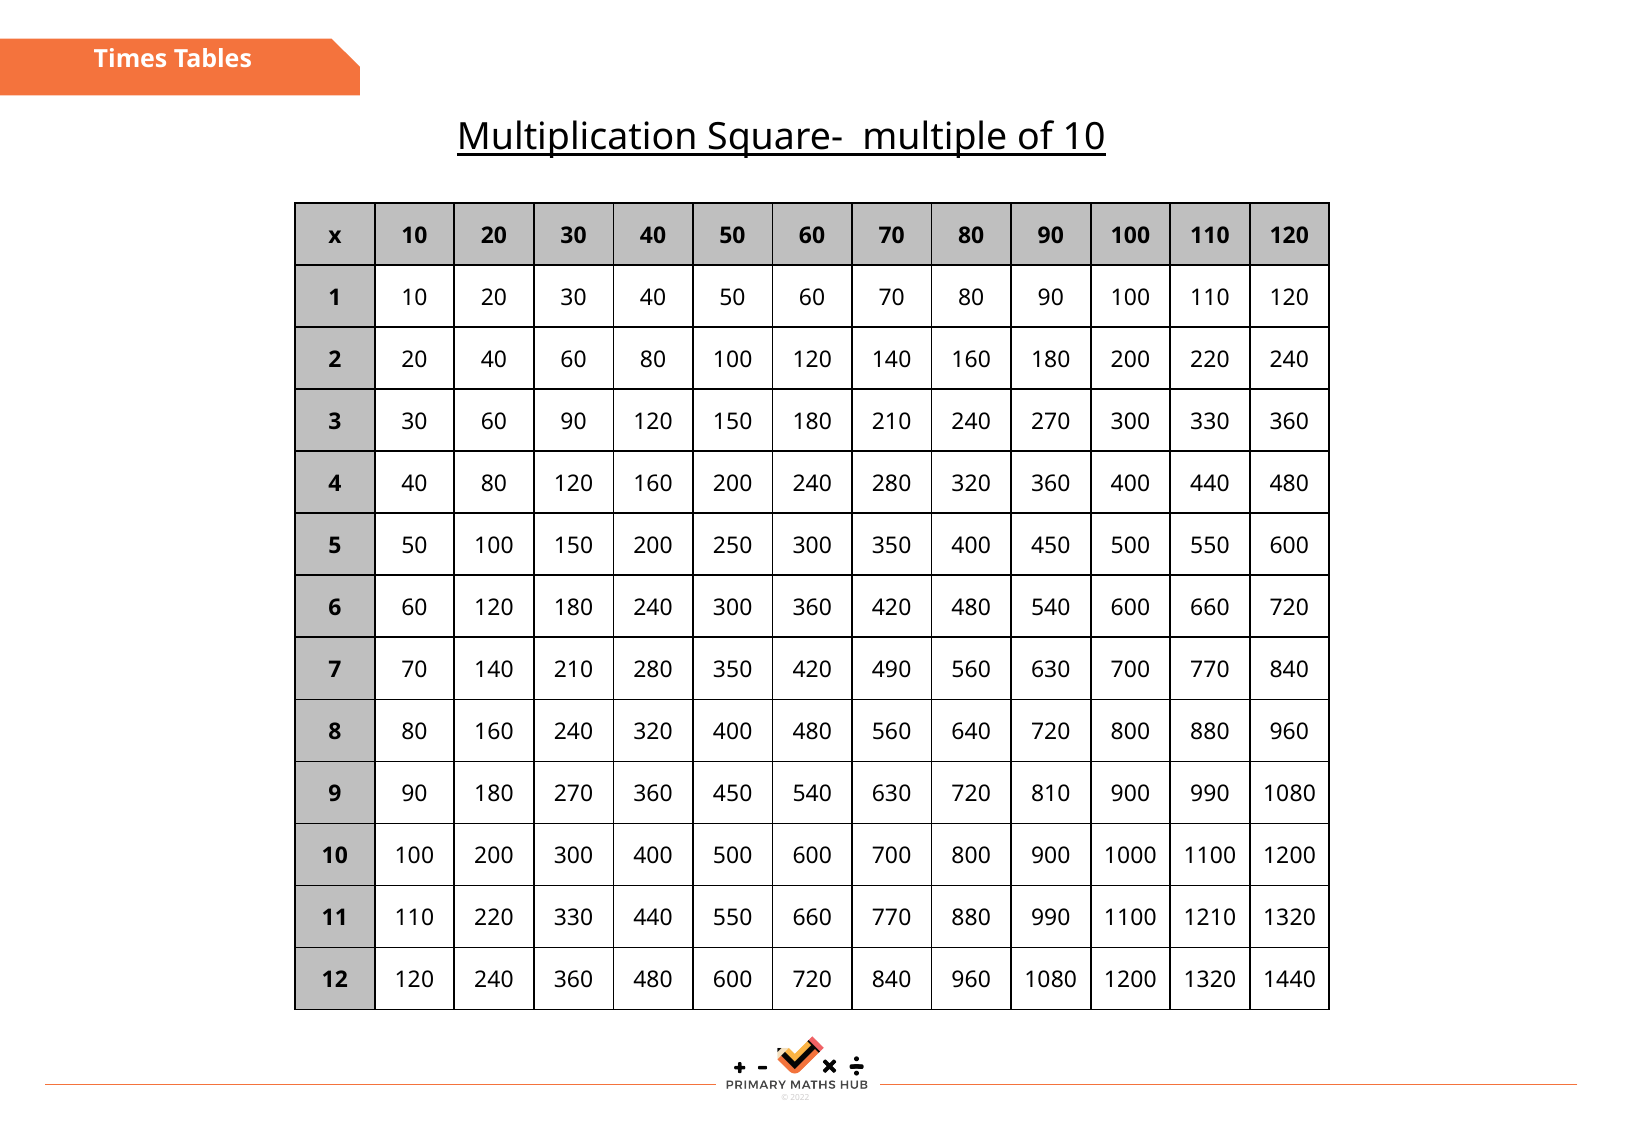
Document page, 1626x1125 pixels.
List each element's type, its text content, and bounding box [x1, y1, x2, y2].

table_cell 240 [1251, 328, 1328, 388]
table_cell 600 [1251, 514, 1328, 574]
table_cell 720 [773, 948, 851, 1009]
table_cell 30 [376, 390, 453, 450]
table_cell 880 [1171, 700, 1249, 761]
table_cell 480 [932, 576, 1010, 636]
table_cell 450 [1012, 514, 1090, 574]
table_cell 1320 [1171, 948, 1249, 1009]
table_cell 120 [455, 576, 533, 636]
table_cell 800 [1092, 700, 1169, 761]
table_cell 660 [773, 886, 851, 947]
table_cell 220 [1171, 328, 1249, 388]
table_cell 10 [296, 824, 374, 885]
table_cell 7 [296, 638, 374, 699]
table_cell 720 [932, 762, 1010, 823]
table_cell 360 [773, 576, 851, 636]
table_header 10 [376, 204, 453, 264]
table_cell 540 [1012, 576, 1090, 636]
table_cell 420 [773, 638, 851, 699]
table_header 120 [1251, 204, 1328, 264]
table_cell 360 [614, 762, 692, 823]
table_cell 1200 [1092, 948, 1169, 1009]
table_cell 330 [535, 886, 613, 947]
table_header 110 [1171, 204, 1249, 264]
table_cell 480 [773, 700, 851, 761]
table_cell 450 [694, 762, 772, 823]
text_box Multiplication Square- multiple of 10 [442, 105, 1122, 165]
table_cell 70 [376, 638, 453, 699]
table_cell 4 [296, 452, 374, 512]
table_cell 900 [1012, 824, 1090, 885]
table_cell 220 [455, 886, 533, 947]
table_cell 80 [932, 266, 1010, 326]
table_cell 770 [1171, 638, 1249, 699]
table_cell 480 [1251, 452, 1328, 512]
table_cell 630 [1012, 638, 1090, 699]
table_cell 600 [1092, 576, 1169, 636]
table_cell 400 [694, 700, 772, 761]
table_cell 160 [614, 452, 692, 512]
table_cell 960 [1251, 700, 1328, 761]
table_cell 8 [296, 700, 374, 761]
table_cell 700 [853, 824, 931, 885]
table_header 50 [694, 204, 772, 264]
table_cell 1000 [1092, 824, 1169, 885]
table_cell 120 [614, 390, 692, 450]
table_cell 160 [455, 700, 533, 761]
table_header x [296, 204, 374, 264]
table_cell 560 [932, 638, 1010, 699]
table_cell 180 [535, 576, 613, 636]
table_cell 60 [535, 328, 613, 388]
table_cell 200 [614, 514, 692, 574]
table_cell 120 [535, 452, 613, 512]
table_cell 320 [614, 700, 692, 761]
table_cell 800 [932, 824, 1010, 885]
table_cell 840 [1251, 638, 1328, 699]
table_cell 660 [1171, 576, 1249, 636]
table_cell 600 [773, 824, 851, 885]
table_cell 280 [853, 452, 931, 512]
table_cell 1100 [1171, 824, 1249, 885]
table_cell 200 [694, 452, 772, 512]
table_cell 700 [1092, 638, 1169, 699]
table_cell 200 [455, 824, 533, 885]
table_cell 270 [535, 762, 613, 823]
table_cell 90 [535, 390, 613, 450]
table_cell 990 [1171, 762, 1249, 823]
table_cell 180 [773, 390, 851, 450]
table_cell 50 [376, 514, 453, 574]
table_cell 210 [535, 638, 613, 699]
table_cell 1200 [1251, 824, 1328, 885]
table_cell 550 [1171, 514, 1249, 574]
table_cell 320 [932, 452, 1010, 512]
table_cell 50 [694, 266, 772, 326]
table_cell 840 [853, 948, 931, 1009]
table_cell 300 [694, 576, 772, 636]
table_header 20 [455, 204, 533, 264]
table_cell 2 [296, 328, 374, 388]
table_cell 300 [1092, 390, 1169, 450]
table_cell 40 [455, 328, 533, 388]
table_cell 300 [535, 824, 613, 885]
table_cell 70 [853, 266, 931, 326]
table_cell 720 [1012, 700, 1090, 761]
table_header 70 [853, 204, 931, 264]
table_cell 1 [296, 266, 374, 326]
table_cell 20 [455, 266, 533, 326]
table_cell 810 [1012, 762, 1090, 823]
table_cell 40 [614, 266, 692, 326]
table_cell 110 [1171, 266, 1249, 326]
table_header 40 [614, 204, 692, 264]
table_cell 240 [535, 700, 613, 761]
table_cell 440 [614, 886, 692, 947]
table_cell 100 [455, 514, 533, 574]
table_cell 90 [376, 762, 453, 823]
table_header 60 [773, 204, 851, 264]
table_cell 20 [376, 328, 453, 388]
table_cell 240 [455, 948, 533, 1009]
table_header 90 [1012, 204, 1090, 264]
table_cell 60 [376, 576, 453, 636]
table_cell 500 [694, 824, 772, 885]
table_cell 280 [614, 638, 692, 699]
table_cell 100 [376, 824, 453, 885]
table_cell 120 [376, 948, 453, 1009]
table_cell 360 [1251, 390, 1328, 450]
table_cell 200 [1092, 328, 1169, 388]
table_cell 30 [535, 266, 613, 326]
table_cell 5 [296, 514, 374, 574]
table_cell 1100 [1092, 886, 1169, 947]
table_cell 560 [853, 700, 931, 761]
table_cell 350 [694, 638, 772, 699]
table_cell 90 [1012, 266, 1090, 326]
table_cell 360 [535, 948, 613, 1009]
table_cell 900 [1092, 762, 1169, 823]
table_cell 1320 [1251, 886, 1328, 947]
table_cell 100 [1092, 266, 1169, 326]
table_cell 180 [455, 762, 533, 823]
table_cell 3 [296, 390, 374, 450]
table_cell 990 [1012, 886, 1090, 947]
table_cell 350 [853, 514, 931, 574]
table_cell 9 [296, 762, 374, 823]
table_cell 6 [296, 576, 374, 636]
table_cell 60 [455, 390, 533, 450]
table_cell 400 [932, 514, 1010, 574]
table_cell 140 [455, 638, 533, 699]
table_cell 250 [694, 514, 772, 574]
table_cell 180 [1012, 328, 1090, 388]
table_cell 400 [1092, 452, 1169, 512]
table_cell 140 [853, 328, 931, 388]
table_cell 80 [376, 700, 453, 761]
table_cell 210 [853, 390, 931, 450]
table_cell 960 [932, 948, 1010, 1009]
table_cell 150 [535, 514, 613, 574]
table_cell 240 [773, 452, 851, 512]
text_box © 2022 [720, 1084, 870, 1110]
table_cell 440 [1171, 452, 1249, 512]
table_cell 110 [376, 886, 453, 947]
table_cell 11 [296, 886, 374, 947]
table_cell 720 [1251, 576, 1328, 636]
table_cell 480 [614, 948, 692, 1009]
table_cell 300 [773, 514, 851, 574]
picture [722, 1034, 872, 1094]
table_cell 160 [932, 328, 1010, 388]
table_cell 120 [1251, 266, 1328, 326]
table_cell 100 [694, 328, 772, 388]
table_header 100 [1092, 204, 1169, 264]
table_cell 1440 [1251, 948, 1328, 1009]
table_cell 80 [614, 328, 692, 388]
table_cell 240 [614, 576, 692, 636]
table_cell 120 [773, 328, 851, 388]
table_cell 490 [853, 638, 931, 699]
table_cell 240 [932, 390, 1010, 450]
table_cell 330 [1171, 390, 1249, 450]
table_cell 360 [1012, 452, 1090, 512]
table_cell 12 [296, 948, 374, 1009]
table_cell 640 [932, 700, 1010, 761]
table_cell 550 [694, 886, 772, 947]
text_box Times Tables [0, 37, 361, 97]
table_cell 770 [853, 886, 931, 947]
table_cell 60 [773, 266, 851, 326]
table_cell 1210 [1171, 886, 1249, 947]
table_cell 40 [376, 452, 453, 512]
table_cell 880 [932, 886, 1010, 947]
table_cell 630 [853, 762, 931, 823]
table_cell 600 [694, 948, 772, 1009]
table_cell 400 [614, 824, 692, 885]
table_cell 270 [1012, 390, 1090, 450]
table_cell 1080 [1012, 948, 1090, 1009]
table_cell 150 [694, 390, 772, 450]
table_cell 420 [853, 576, 931, 636]
table_cell 80 [455, 452, 533, 512]
table_cell 500 [1092, 514, 1169, 574]
table_header 80 [932, 204, 1010, 264]
table_cell 540 [773, 762, 851, 823]
table_cell 1080 [1251, 762, 1328, 823]
table_cell 10 [376, 266, 453, 326]
table_header 30 [535, 204, 613, 264]
